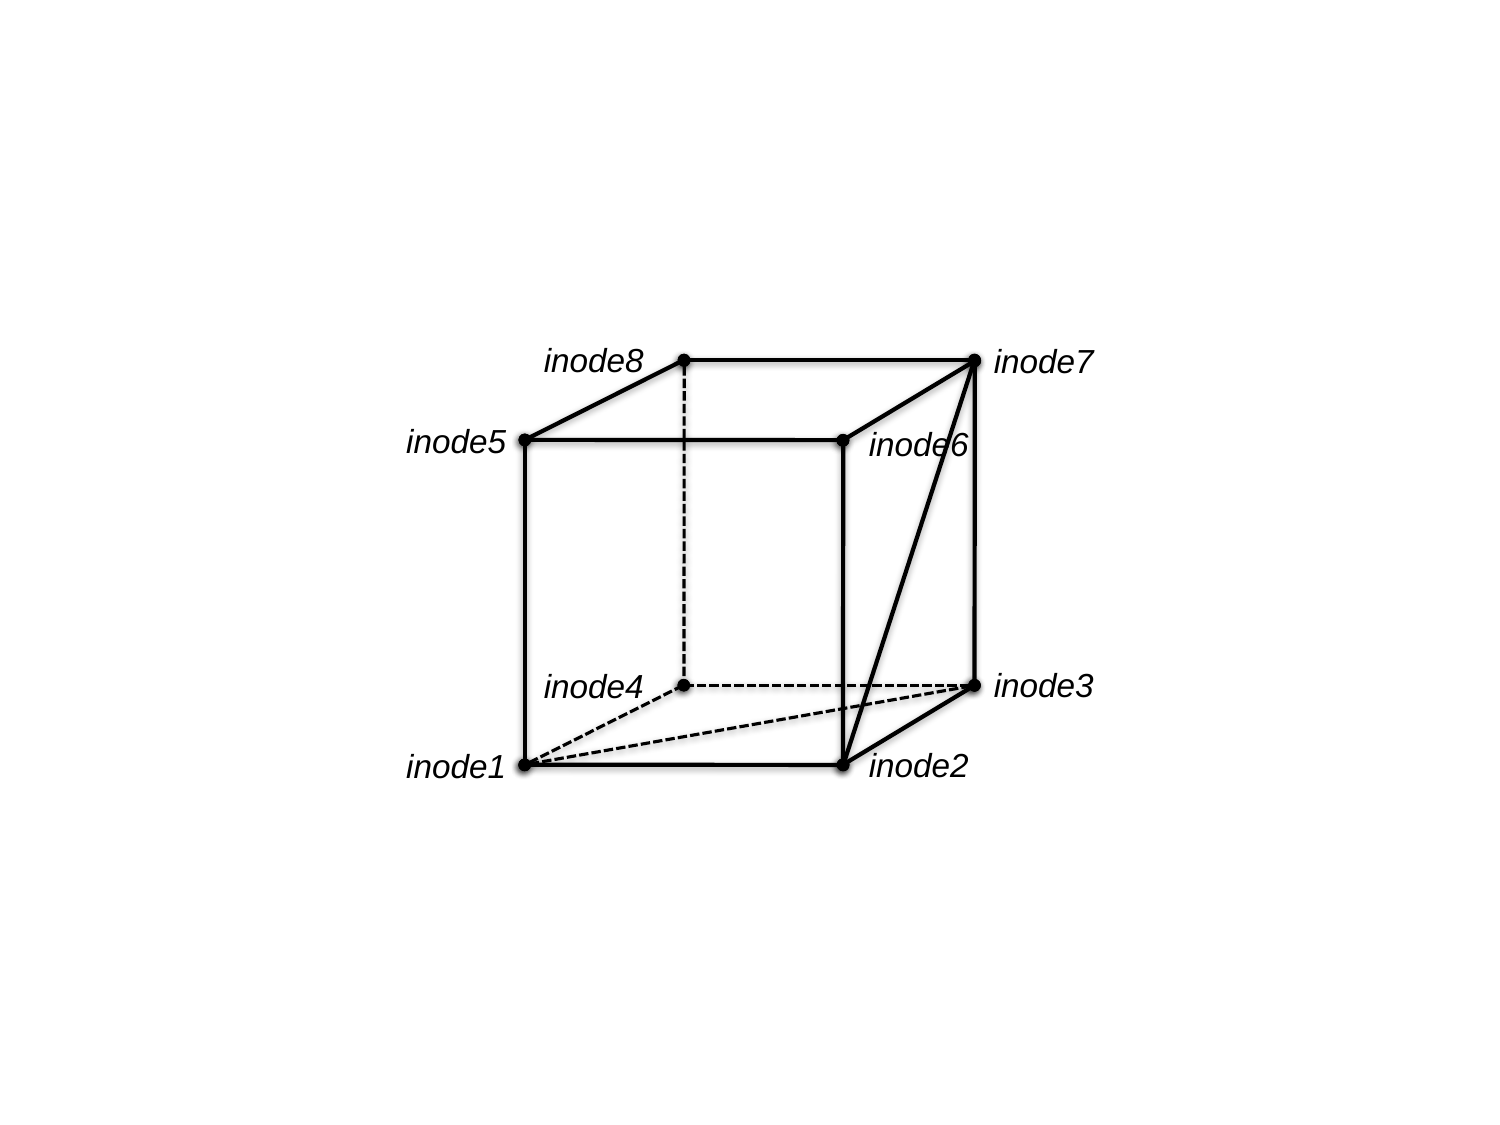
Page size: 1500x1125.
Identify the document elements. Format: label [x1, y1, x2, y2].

text_box [312, 331, 1188, 794]
